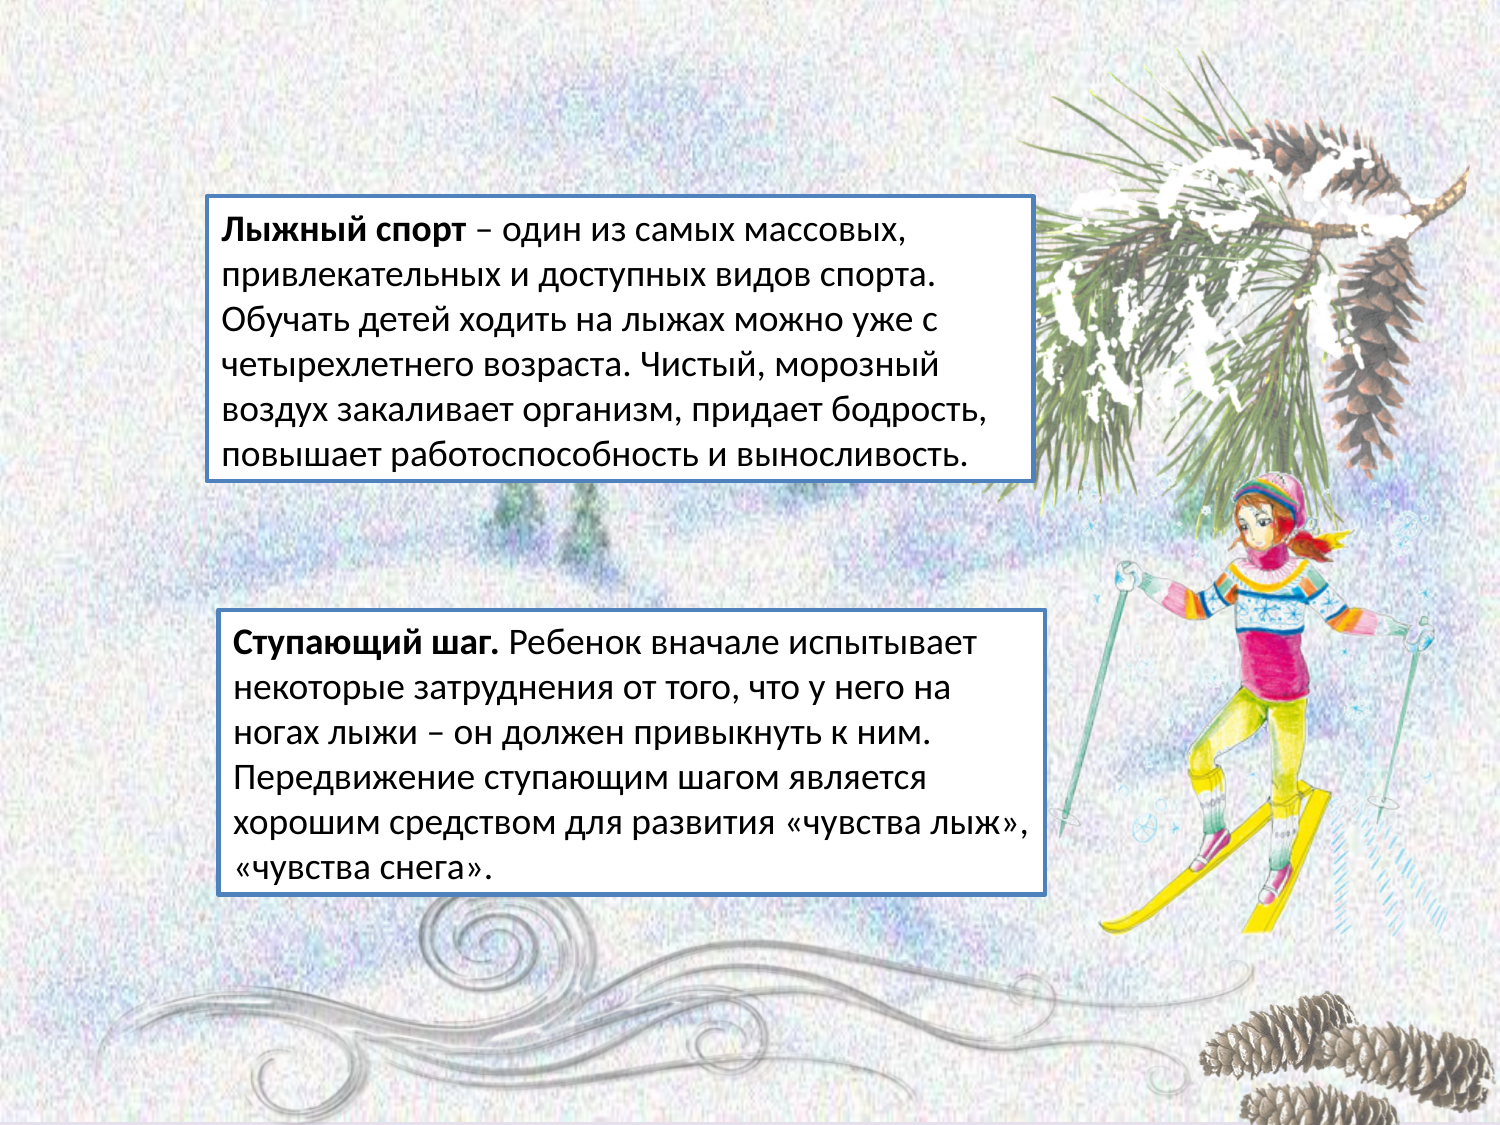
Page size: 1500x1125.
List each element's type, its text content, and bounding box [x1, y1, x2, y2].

text_box Лыжный спорт – один из самых массовых, привлекательных и доступных видов спорта. Обучать детей ходить на лыжах можно уже с четырехлетнего возраста. Чистый, морозный воздух закаливает организм, придает бодрость, повышает работоспособность и выносливость. [206, 196, 1034, 482]
text_box Ступающий шаг. Ребенок вначале испытывает некоторые затруднения от того, что у него на ногах лыжи – он должен привыкнуть к ним. Передвижение ступающим шагом является хорошим средством для развития «чувства лыж», «чувства снега». [218, 609, 1039, 895]
picture [0, 0, 1500, 1125]
